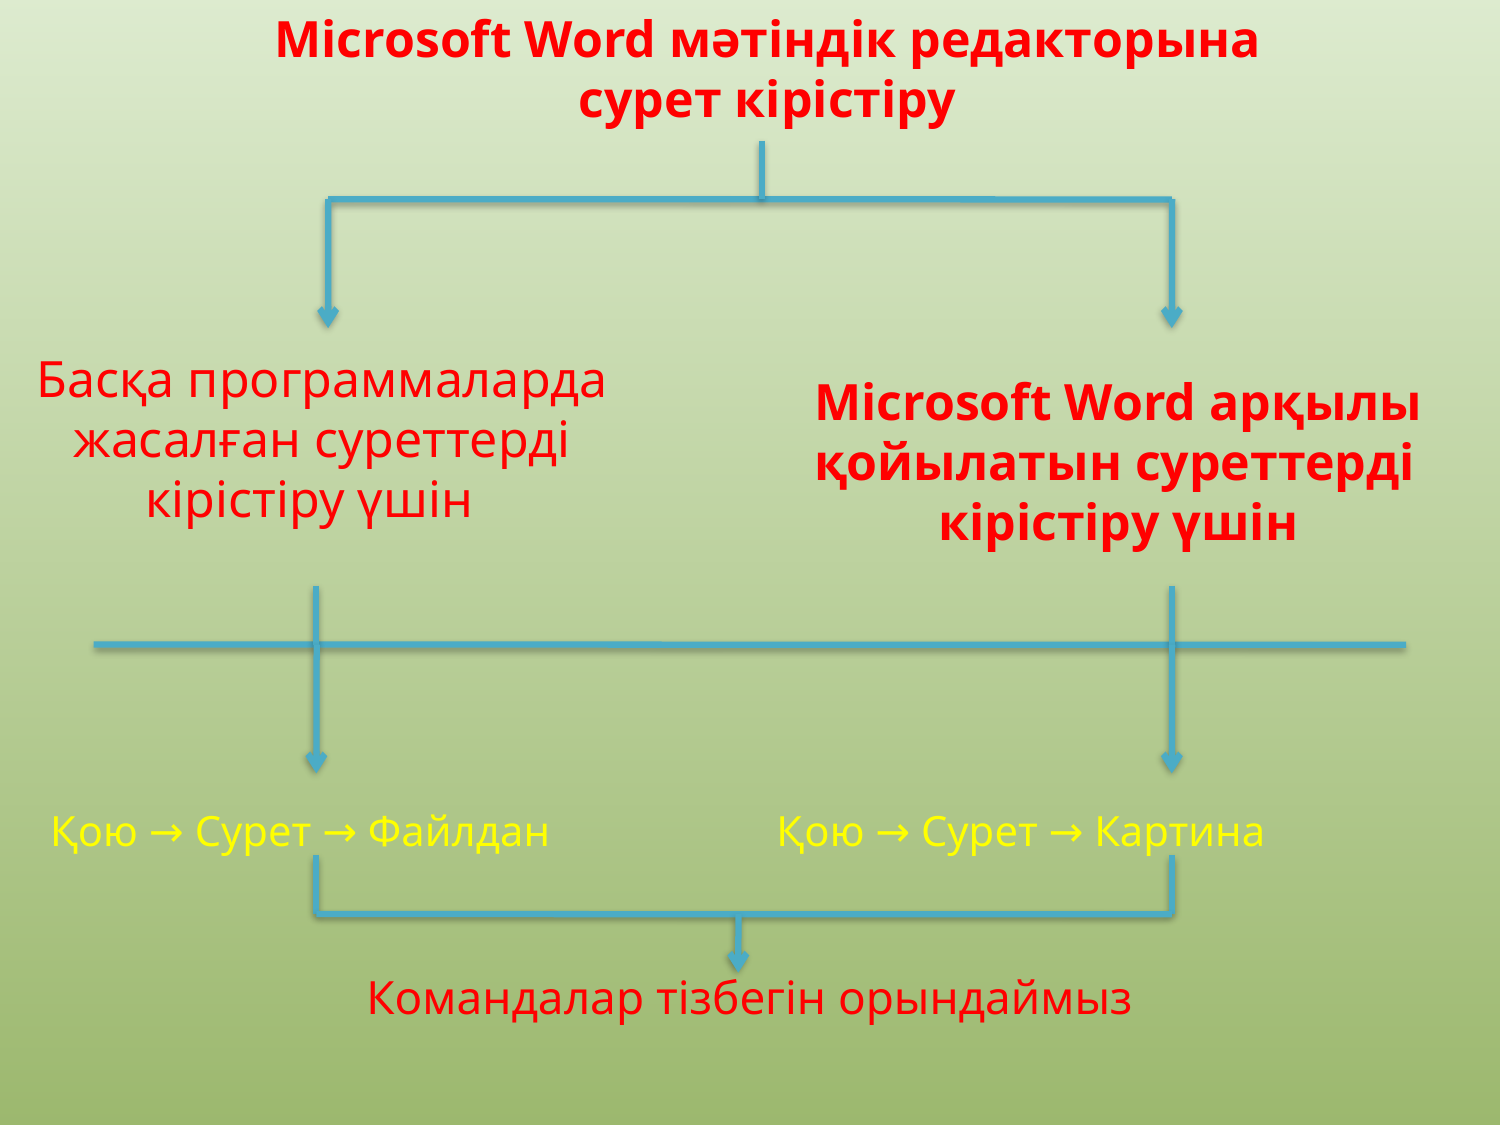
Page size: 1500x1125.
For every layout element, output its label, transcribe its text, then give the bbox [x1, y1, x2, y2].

text_box Қою → Сурет → Картина [761, 796, 1500, 862]
text_box Қою → Сурет → Файлдан [35, 796, 750, 862]
text_box Microsoft Word мәтіндік редакторына сурет кірістіру [259, 0, 1289, 135]
text_box Microsoft Word арқылы қойылатын суреттерді кірістіру үшін [799, 363, 1451, 558]
text_box Басқа программаларда жасалған суреттерді кірістіру үшін [0, 339, 645, 535]
text_box Командалар тізбегін орындаймыз [316, 960, 1196, 1031]
